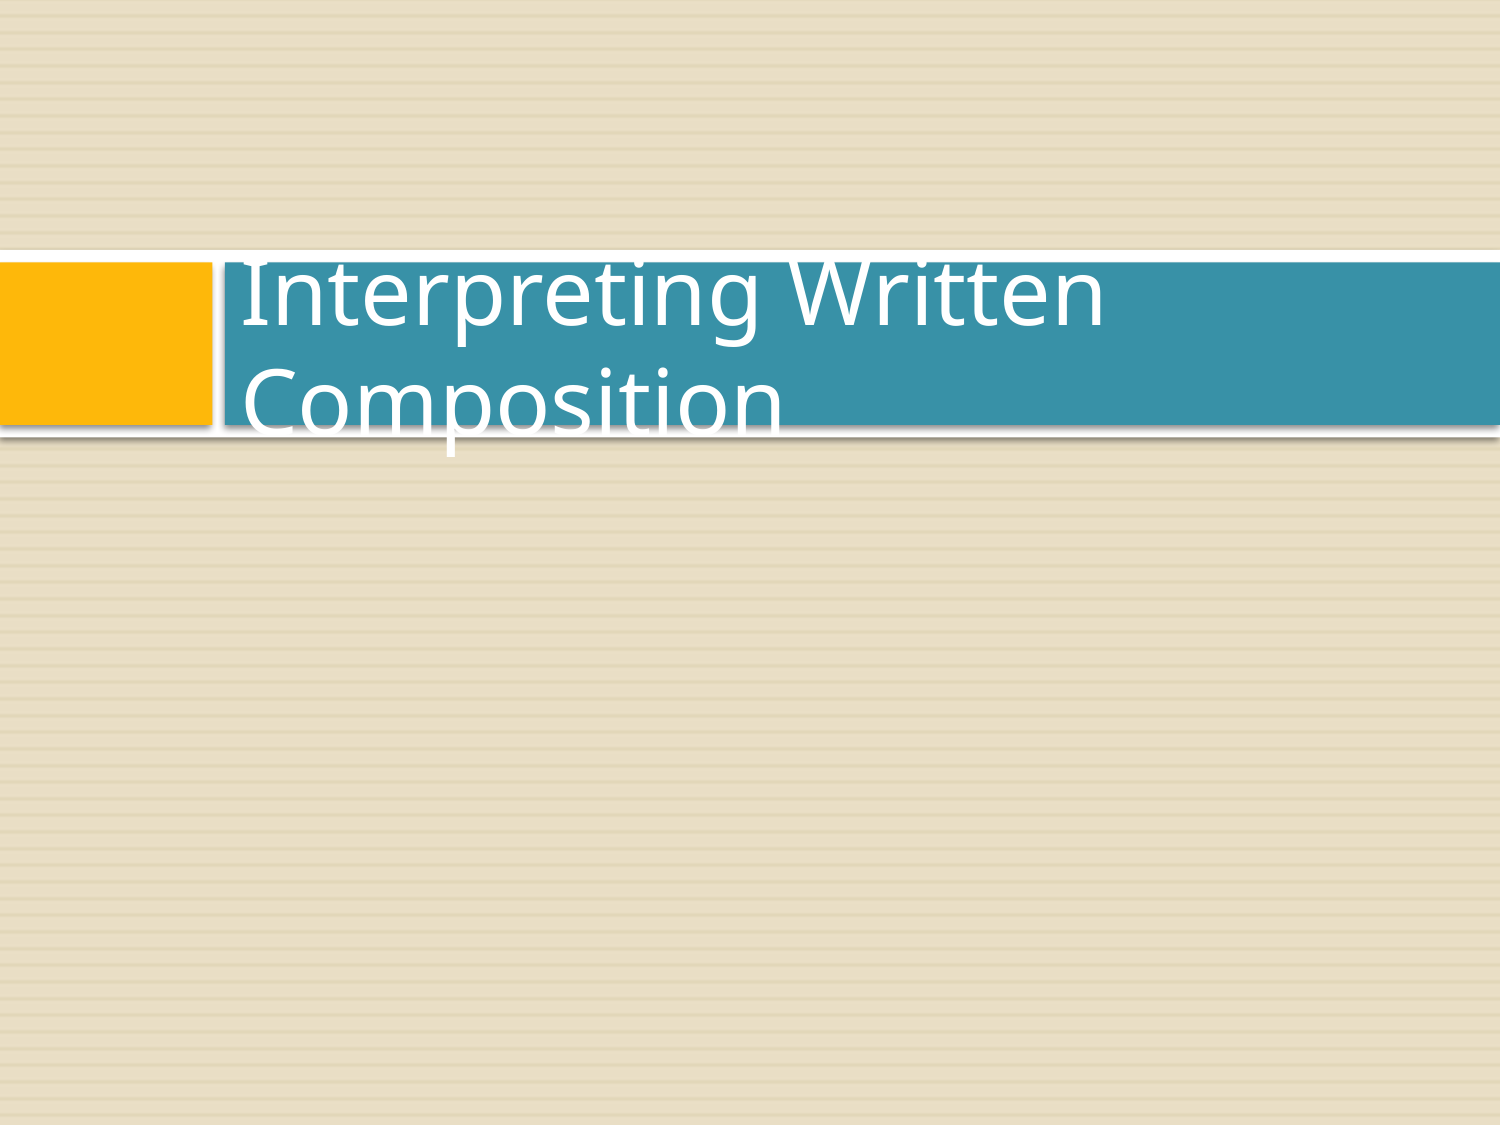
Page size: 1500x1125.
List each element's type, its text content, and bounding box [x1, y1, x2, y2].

title Interpreting Written Composition [224, 262, 1476, 426]
